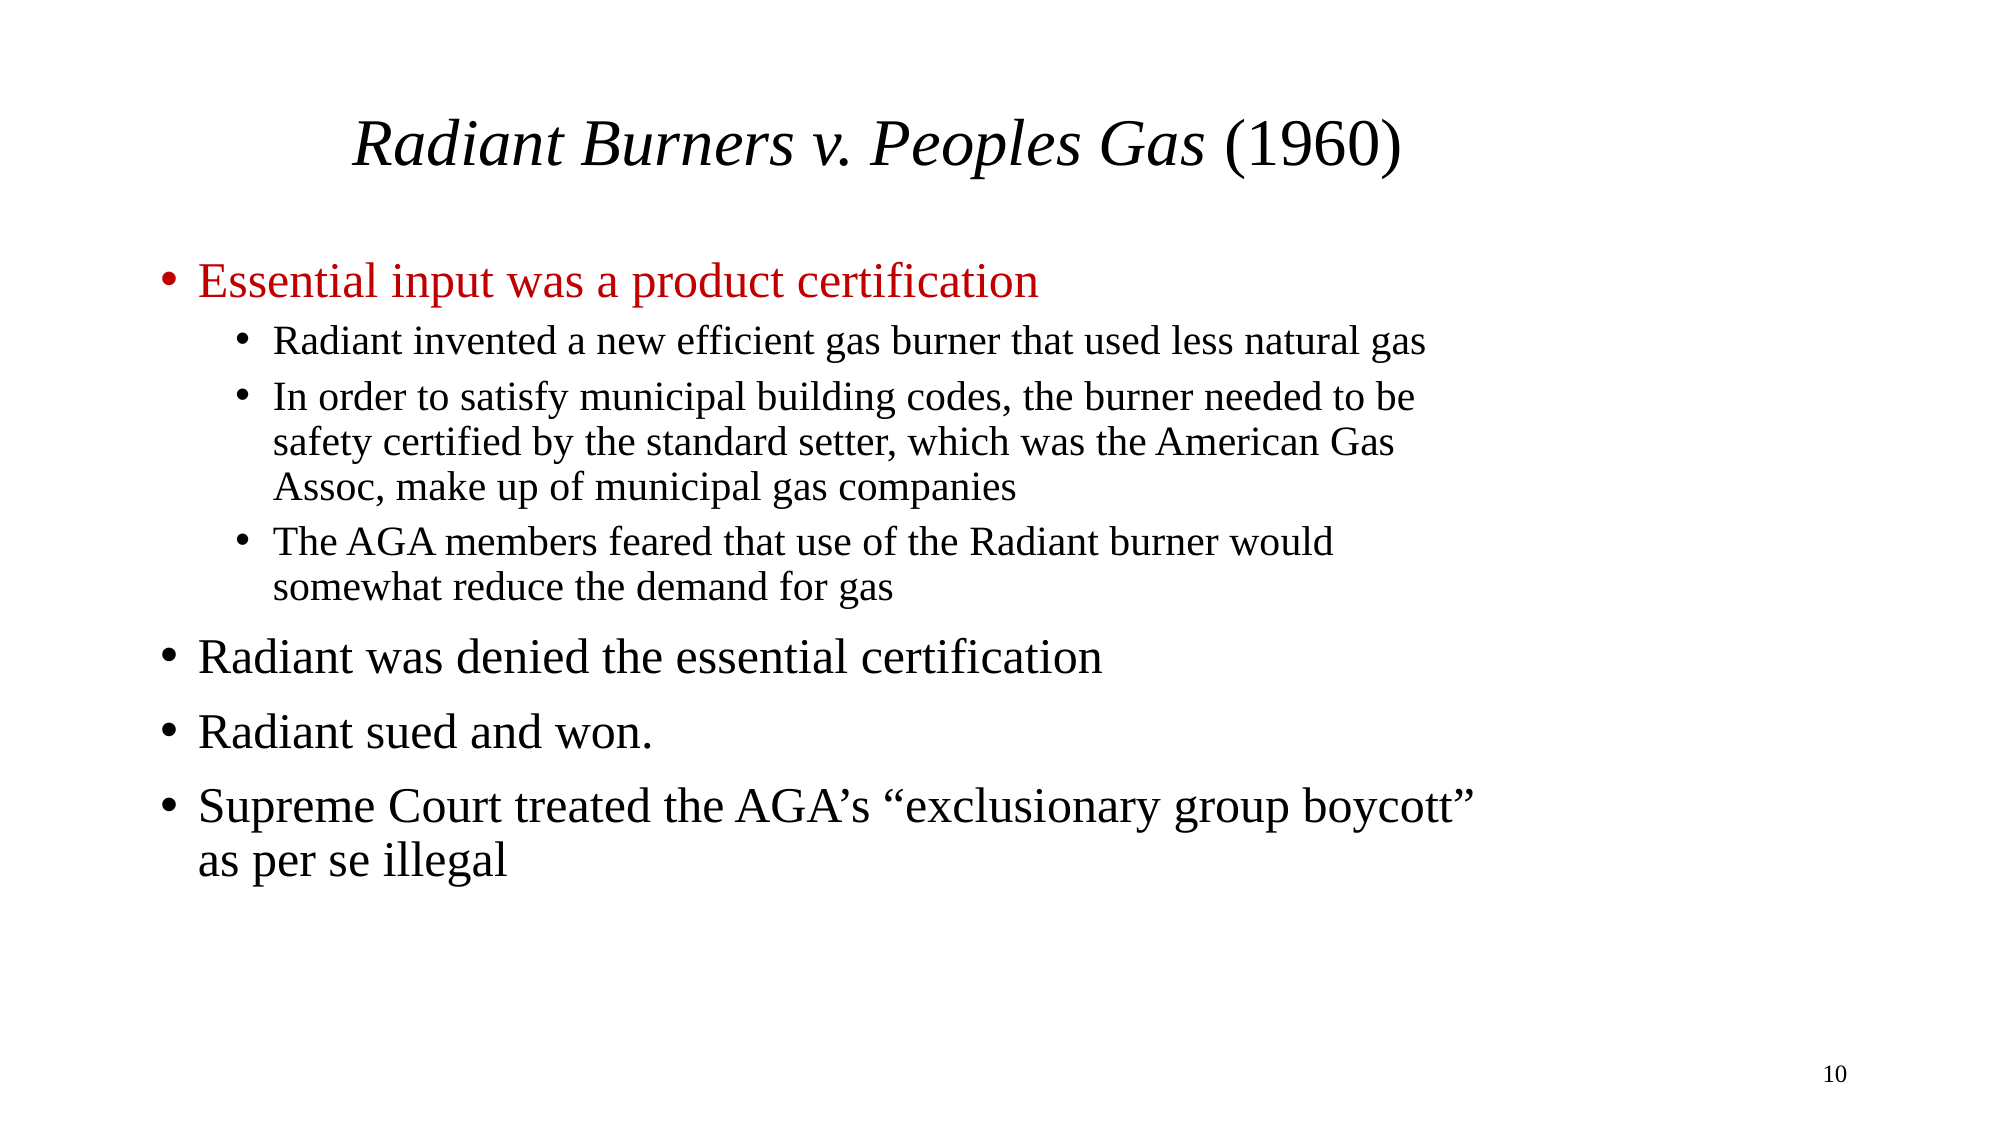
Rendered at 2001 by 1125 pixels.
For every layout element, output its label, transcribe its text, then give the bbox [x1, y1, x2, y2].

title Radiant Burners v. Peoples Gas (1960) [337, 50, 1675, 238]
list Essential input was a product certification Radiant invented a new efficient gas burner that used less natural gas In order to satisfy municipal building codes, the burner needed to be safety certified by the standard setter, which was the American Gas Assoc, make up of municipal gas companies The AGA members feared that use of the Radiant burner would somewhat reduce the demand for gas Radiant was denied the essential certification Radiant sued and won. Supreme Court treated the AGA’s “exclusionary group boycott” as per se illegal [145, 246, 1496, 988]
slide_number 10 [1412, 1042, 1863, 1103]
